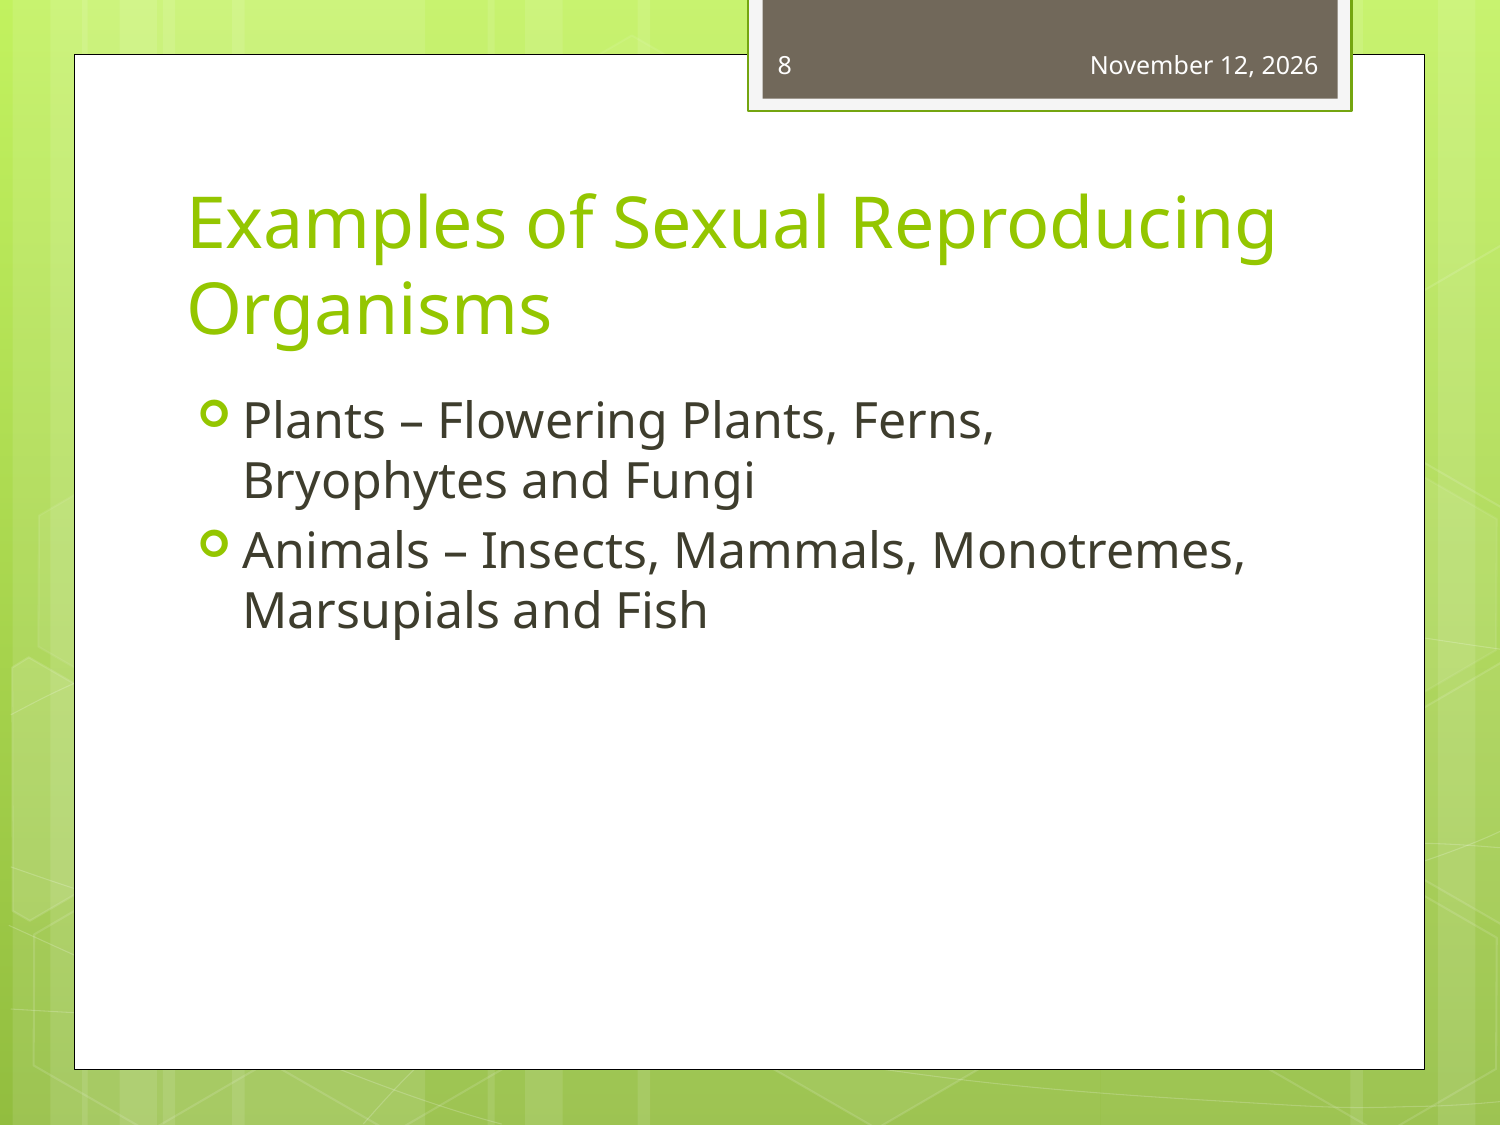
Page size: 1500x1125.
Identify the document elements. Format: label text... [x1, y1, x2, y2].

title Examples of Sexual Reproducing Organisms [171, 168, 1324, 357]
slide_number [983, 36, 1334, 97]
slide_number 8 [762, 36, 982, 97]
list Plants – Flowering Plants, Ferns, Bryophytes and Fungi Animals – Insects, Mammals, Monotremes, Marsupials and Fish [171, 381, 1283, 957]
